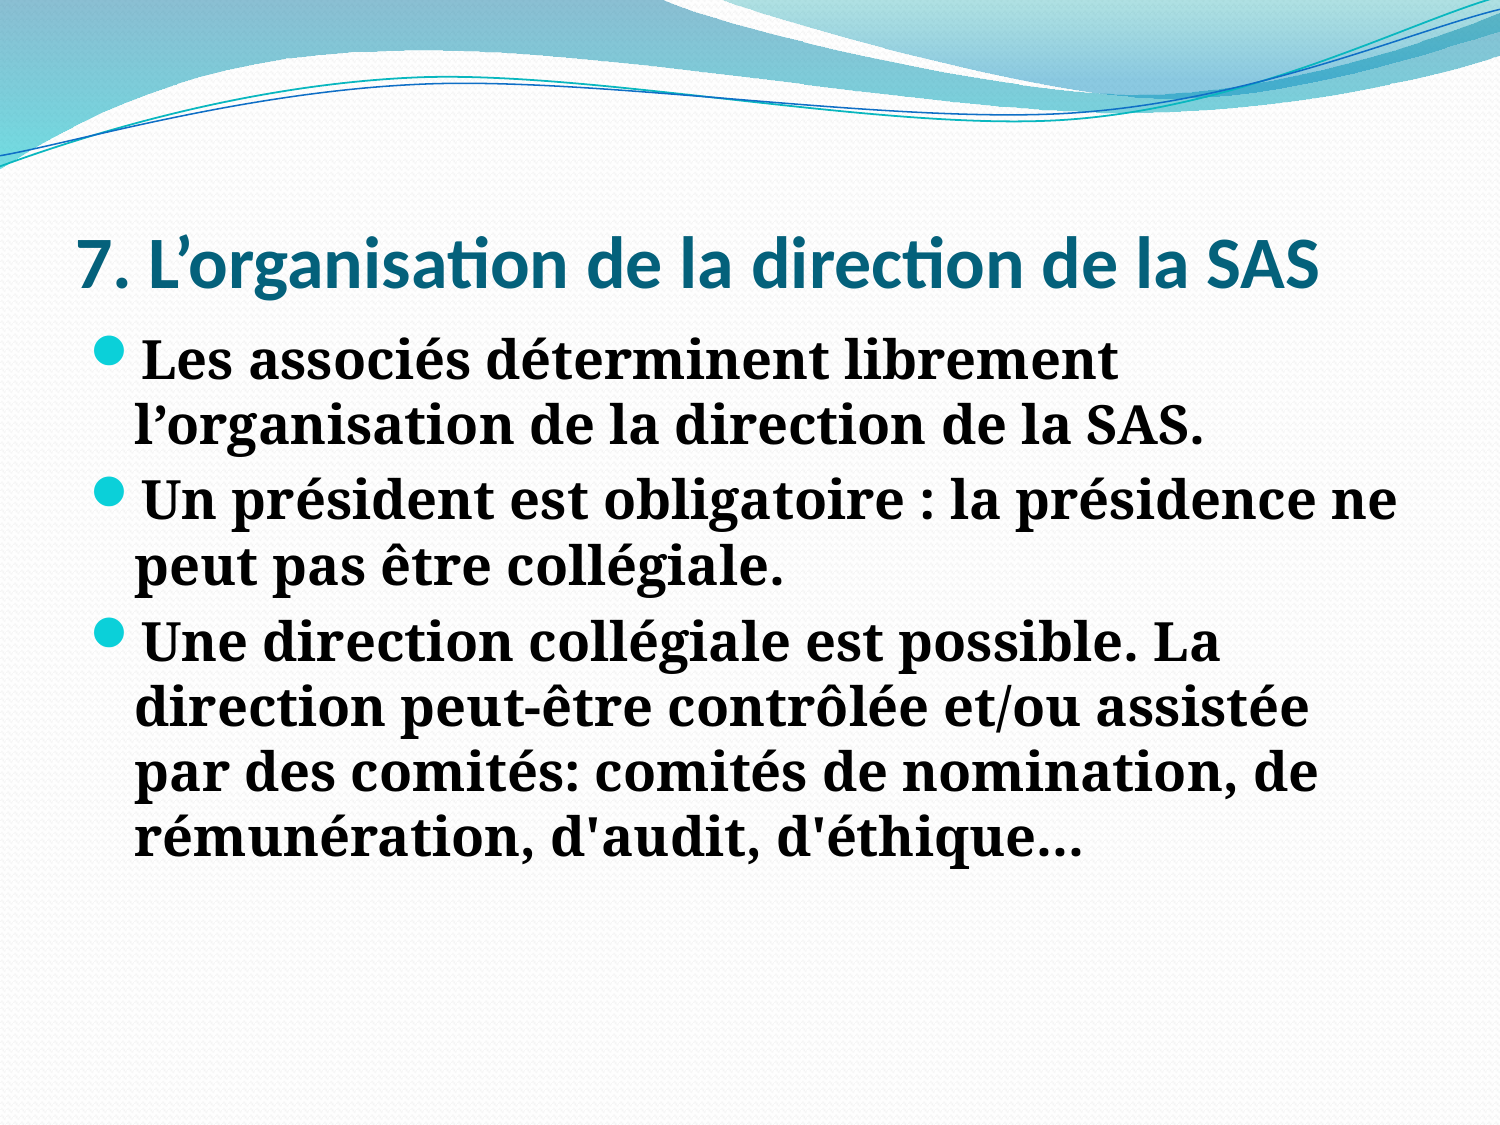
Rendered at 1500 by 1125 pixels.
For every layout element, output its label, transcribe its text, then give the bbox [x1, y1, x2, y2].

list Les associés déterminent librement l’organisation de la direction de la SAS. Un président est obligatoire : la présidence ne peut pas être collégiale. Une direction collégiale est possible. La direction peut-être contrôlée et/ou assistée par des comités: comités de nomination, de rémunération, d'audit, d'éthique... [75, 317, 1425, 1038]
title 7. L’organisation de la direction de la SAS [75, 115, 1425, 303]
